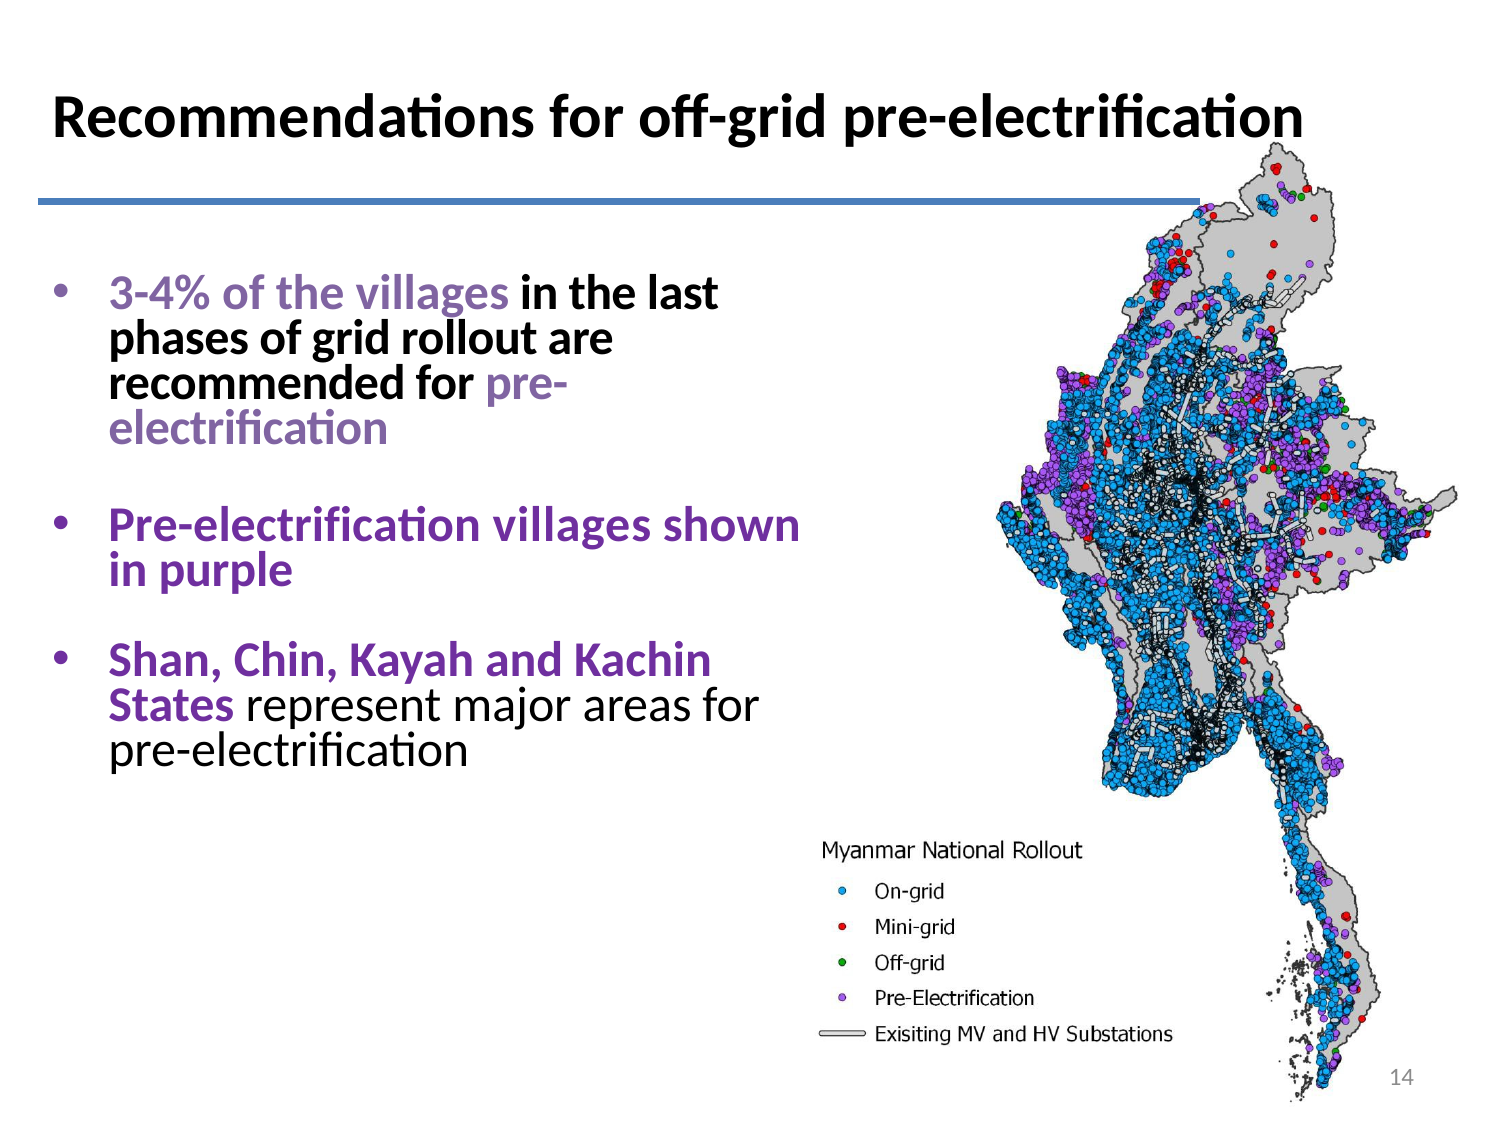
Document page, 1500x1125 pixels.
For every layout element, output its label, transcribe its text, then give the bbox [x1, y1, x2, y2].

text_box [787, 125, 1500, 1125]
slide_number 14 [1380, 748, 1415, 1125]
text_box [37, 212, 901, 725]
text_box Recommendations for off-grid pre-electrification [35, 23, 1389, 202]
text_box 3-4% of the villages in the last phases of grid rollout are recommended for pre-electrification Pre-electrification villages shown in purple Shan, Chin, Kayah and Kachin States represent major areas for pre-electrification [50, 275, 820, 822]
